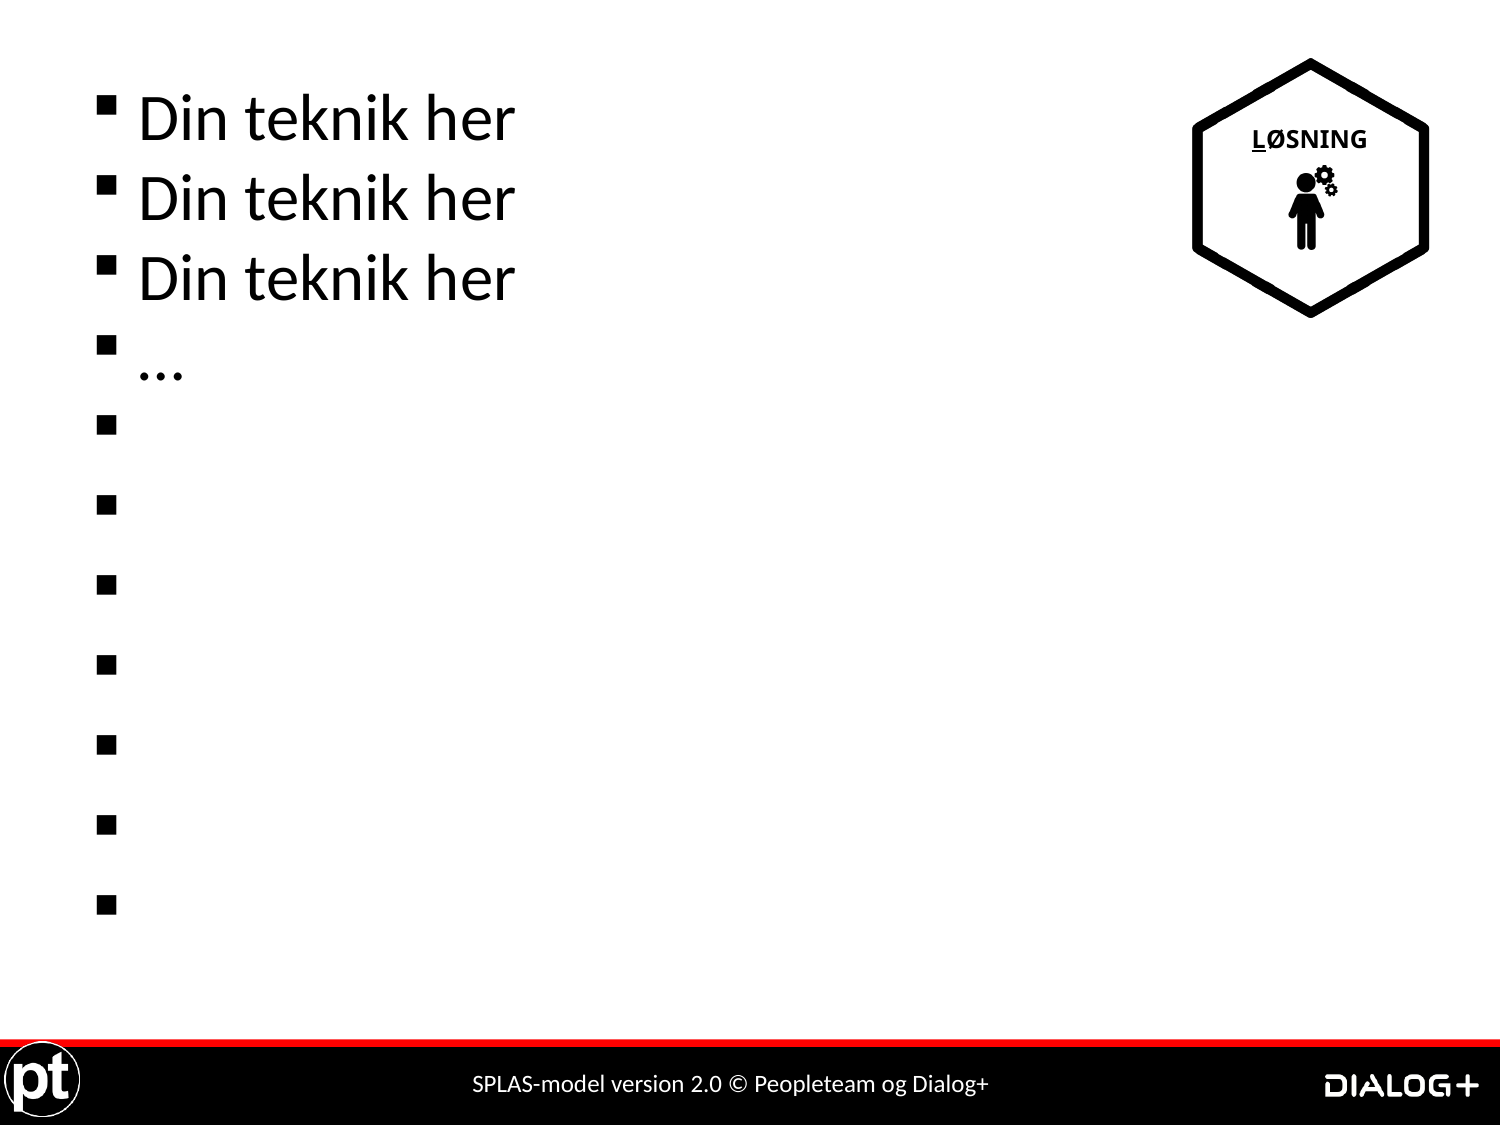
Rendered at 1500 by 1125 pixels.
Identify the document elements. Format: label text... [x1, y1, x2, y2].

picture [4, 1041, 80, 1117]
picture [1303, 1052, 1500, 1118]
text_box Din teknik her Din teknik her Din teknik her … [76, 66, 1235, 961]
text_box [1180, 58, 1440, 318]
